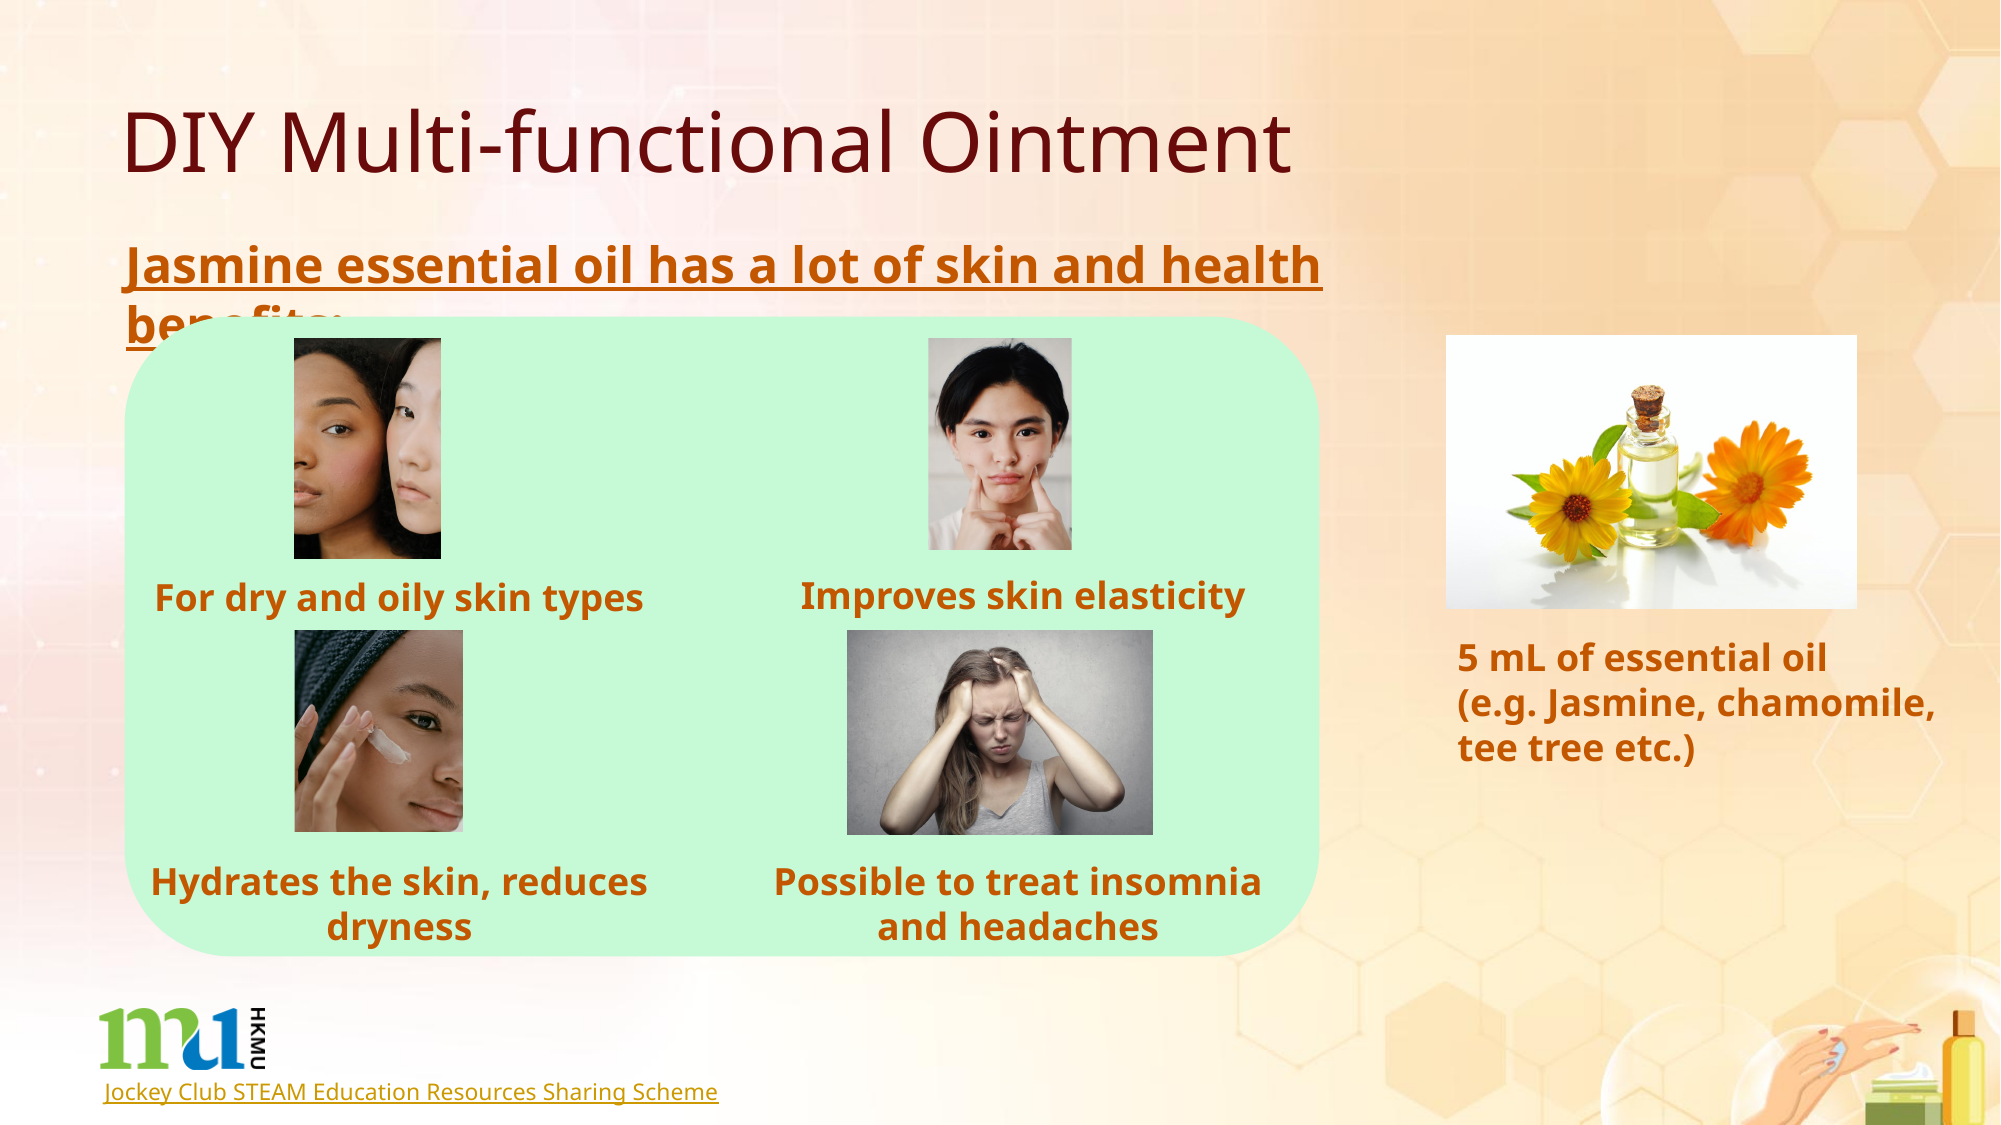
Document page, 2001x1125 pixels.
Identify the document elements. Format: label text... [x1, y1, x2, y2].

text_box 5 mL of essential oil (e.g. Jasmine, chamomile, tee tree etc.) [1442, 626, 1961, 777]
text_box [122, 314, 1322, 959]
text_box Improves skin elasticity [786, 564, 1261, 625]
picture [0, 0, 2001, 1125]
text_box Jasmine essential oil has a lot of skin and health benefits: [111, 225, 1547, 361]
text_box Possible to treat insomnia and headaches [739, 850, 1297, 956]
text_box Hydrates the skin, reduces dryness [99, 850, 700, 956]
title DIY Multi-functional Ointment [99, 45, 1900, 233]
text_box For dry and oily skin types [139, 566, 660, 626]
